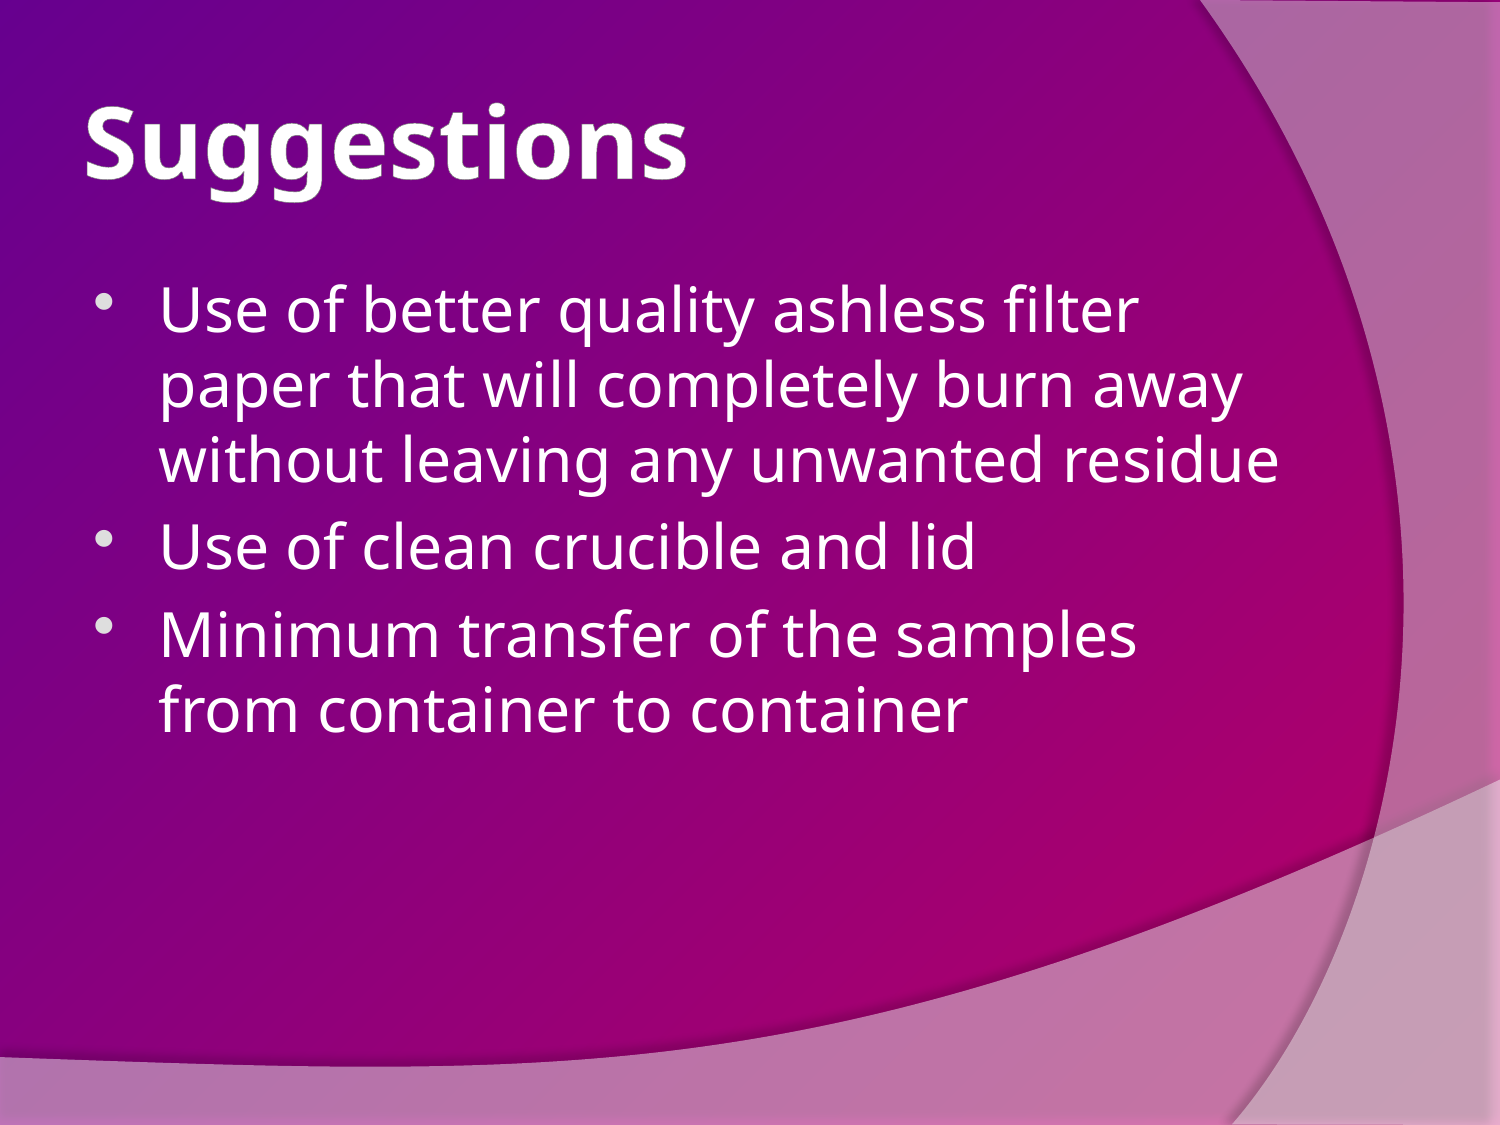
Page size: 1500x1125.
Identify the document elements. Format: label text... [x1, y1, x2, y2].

list Use of better quality ashless filter paper that will completely burn away without leaving any unwanted residue Use of clean crucible and lid Minimum transfer of the samples from container to container [75, 262, 1300, 1005]
title Suggestions [75, 45, 1300, 233]
